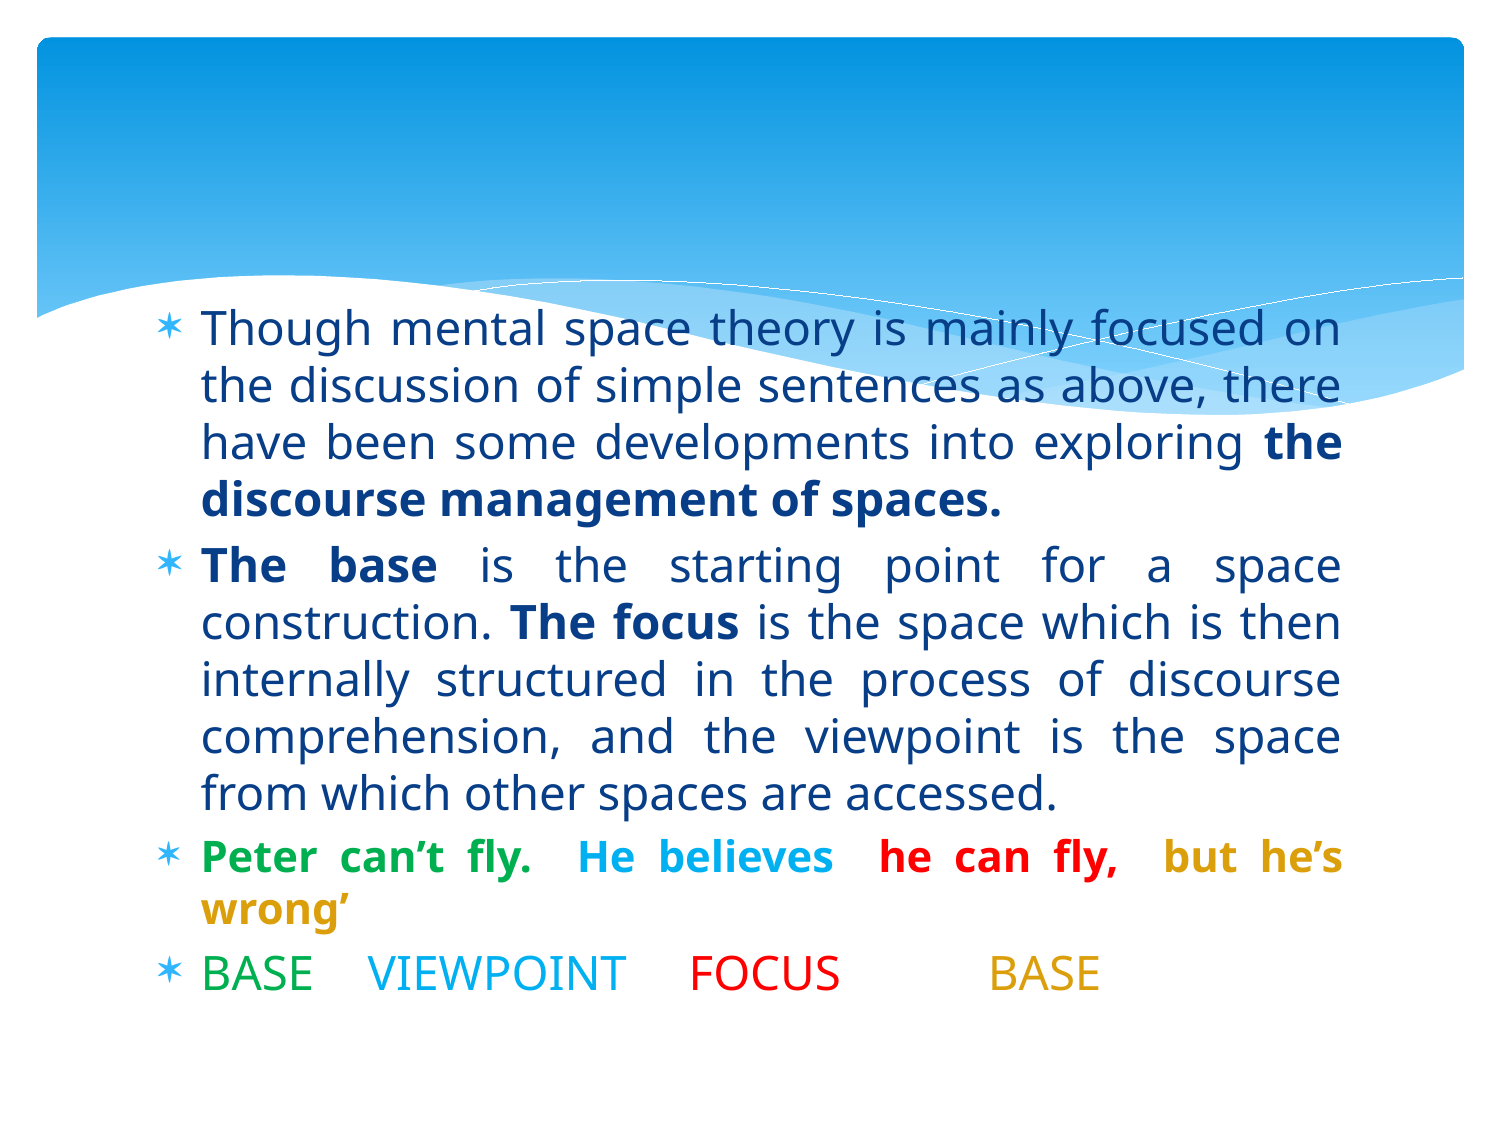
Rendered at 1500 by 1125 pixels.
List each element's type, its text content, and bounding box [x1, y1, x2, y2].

list Though mental space theory is mainly focused on the discussion of simple sentences as above, there have been some developments into exploring the discourse management of spaces. The base is the starting point for a space construction. The focus is the space which is then internally structured in the process of discourse comprehension, and the viewpoint is the space from which other spaces are accessed. Peter can’t fly. He believes he can fly, but he’s wrong’ BASE VIEWPOINT FOCUS BASE [143, 290, 1359, 1047]
